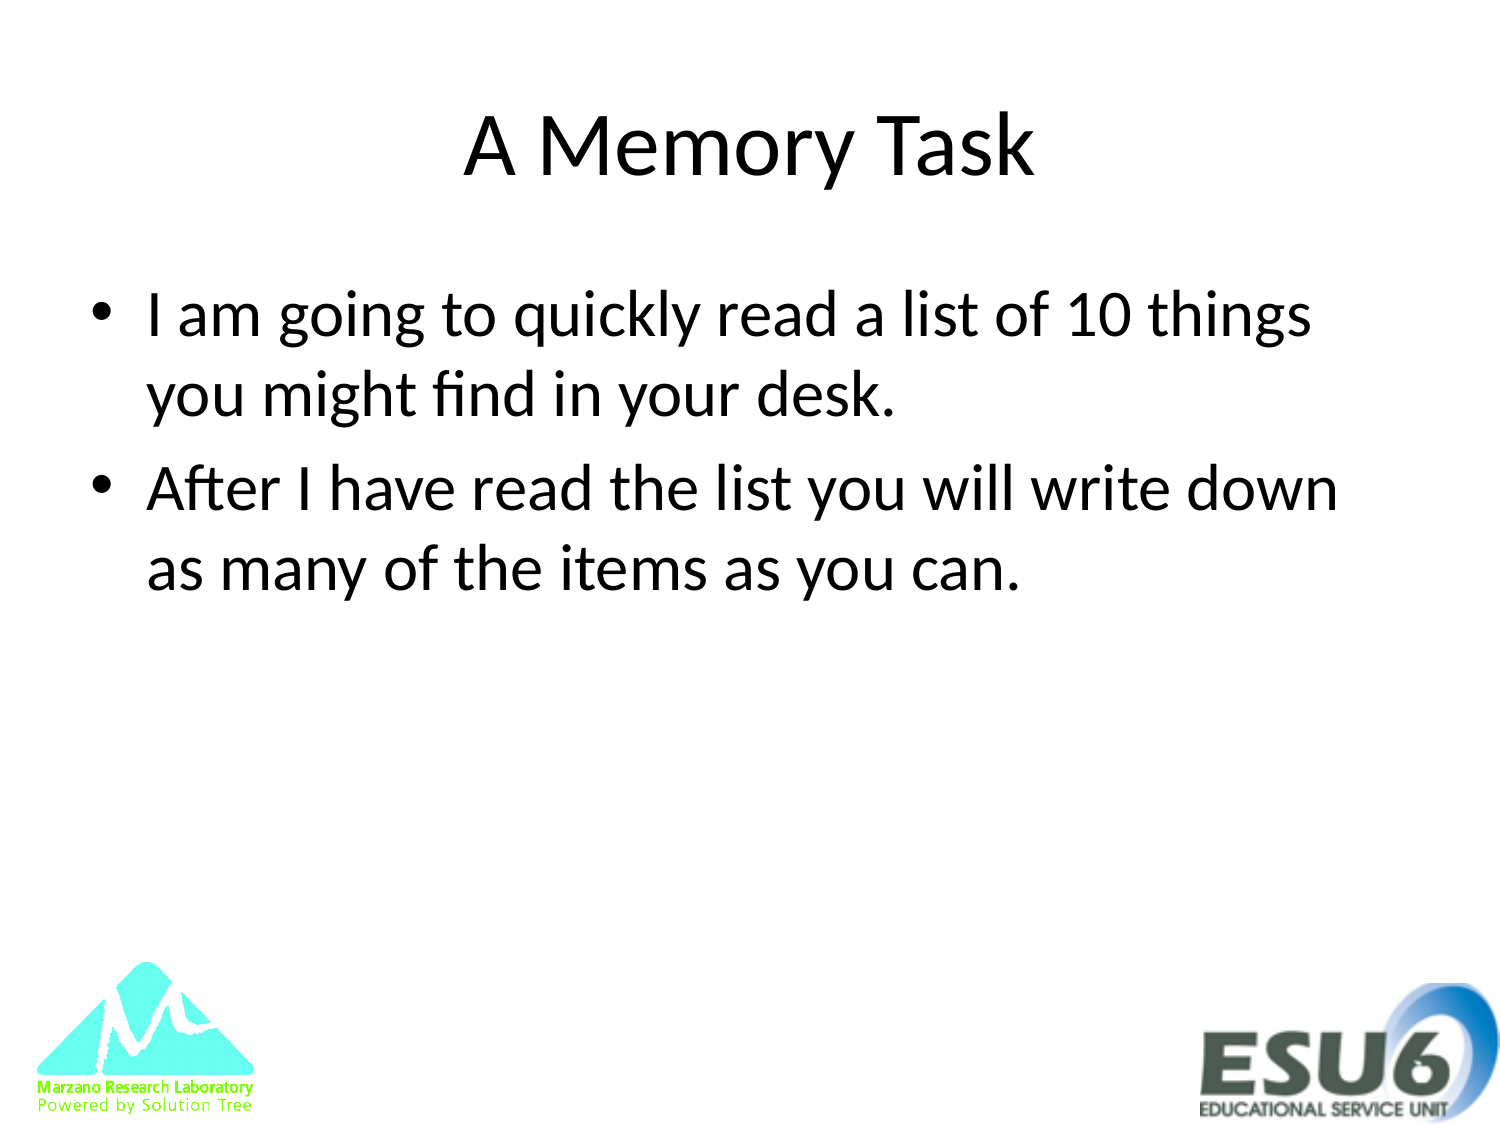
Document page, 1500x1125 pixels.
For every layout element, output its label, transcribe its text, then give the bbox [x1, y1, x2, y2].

picture [1200, 983, 1500, 1125]
title A Memory Task [75, 45, 1425, 233]
list I am going to quickly read a list of 10 things you might find in your desk. After I have read the list you will write down as many of the items as you can. [75, 262, 1425, 1005]
picture [37, 962, 254, 1114]
